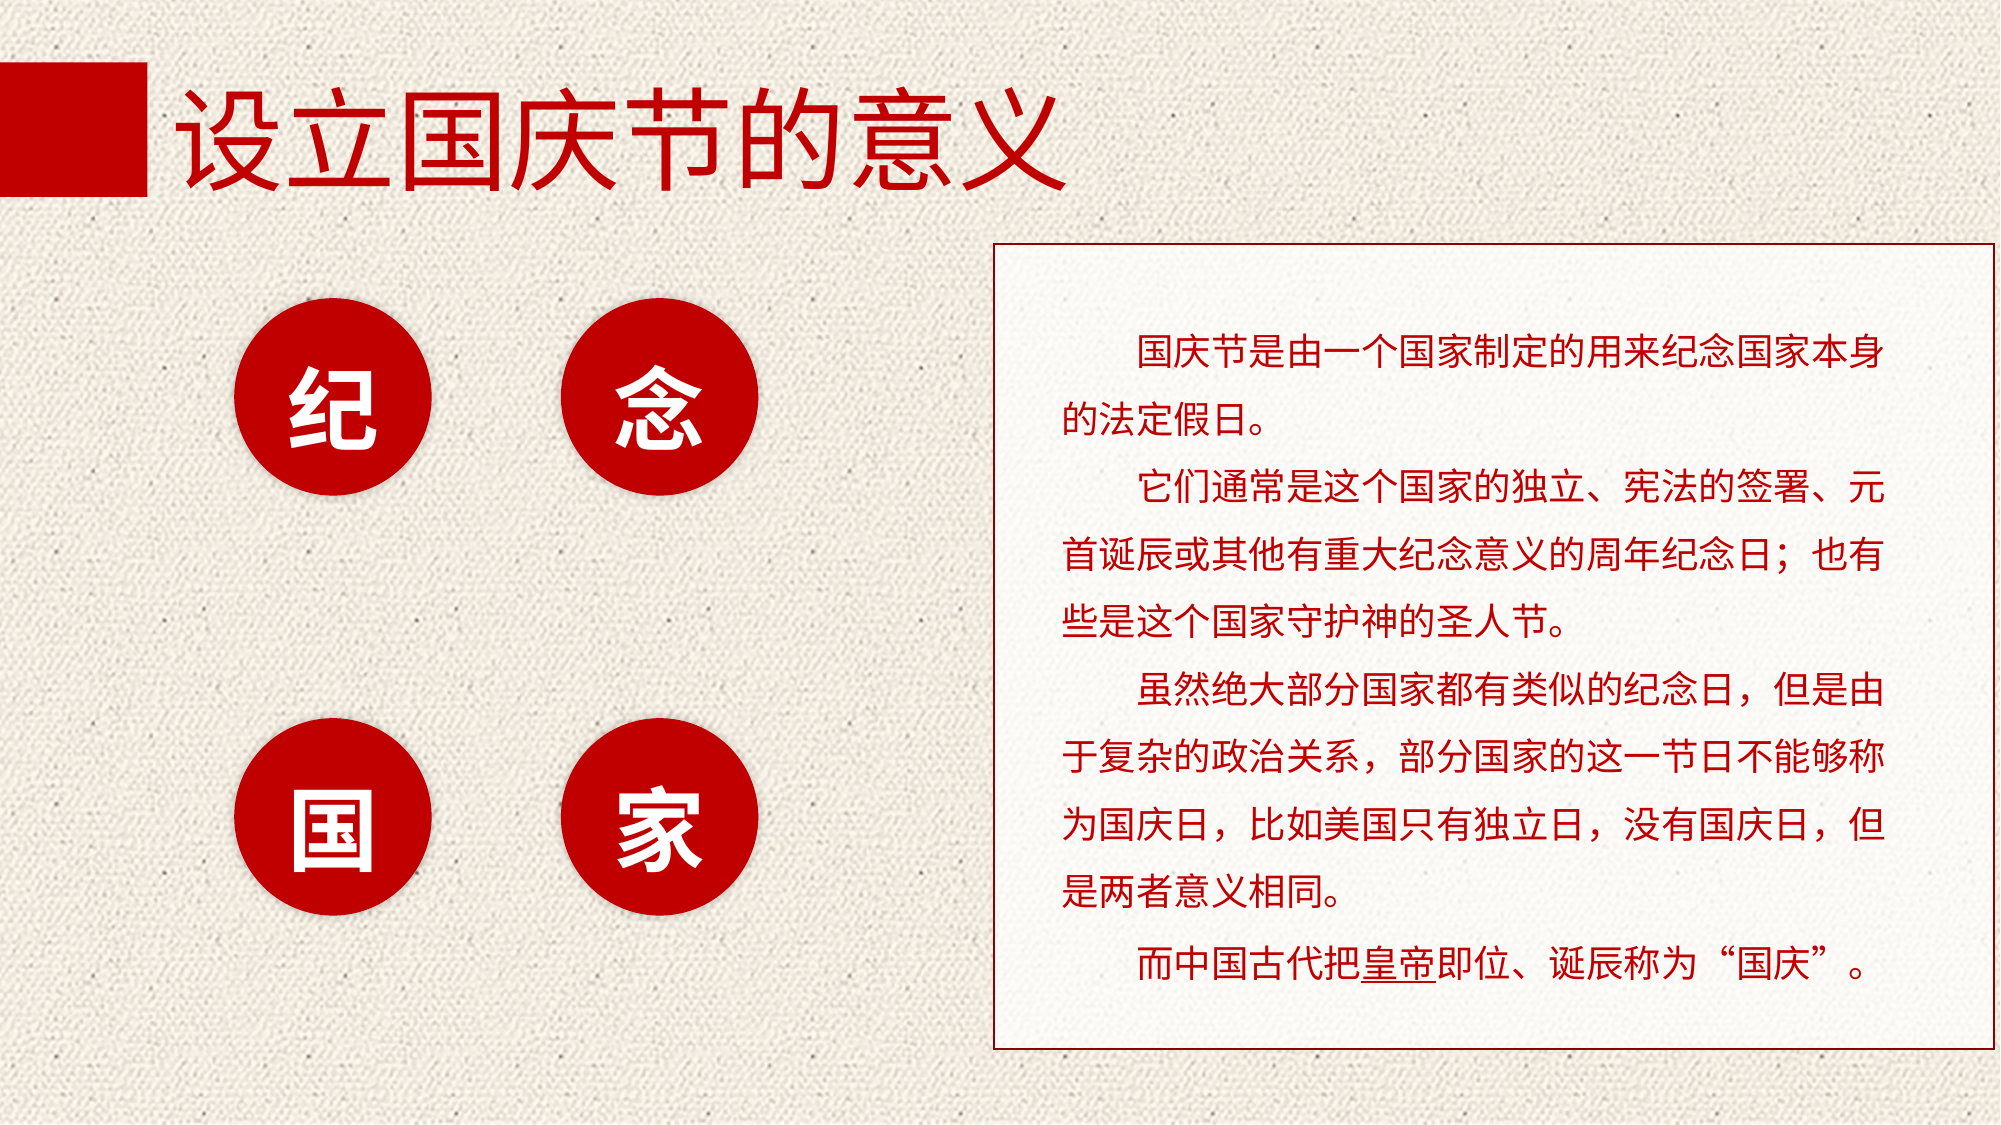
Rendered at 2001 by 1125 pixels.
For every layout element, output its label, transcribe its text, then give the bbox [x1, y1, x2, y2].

picture [0, 0, 2001, 1125]
text_box [993, 243, 1995, 1050]
text_box 设立国庆节的意义 [156, 62, 1130, 213]
text_box 纪 [233, 297, 433, 497]
text_box 念 [559, 297, 760, 497]
text_box 国庆节是由一个国家制定的用来纪念国家本身的法定假日。 它们通常是这个国家的独立、宪法的签署、元首诞辰或其他有重大纪念意义的周年纪念日；也有些是这个国家守护神的圣人节。 虽然绝大部分国家都有类似的纪念日，但是由于复杂的政治关系，部分国家的这一节日不能够称为国庆日，比如美国只有独立日，没有国庆日，但是两者意义相同。 而中国古代把皇帝即位、诞辰称为“国庆”。 [1046, 298, 1913, 1002]
text_box 家 [559, 717, 760, 917]
text_box 国 [233, 717, 433, 917]
